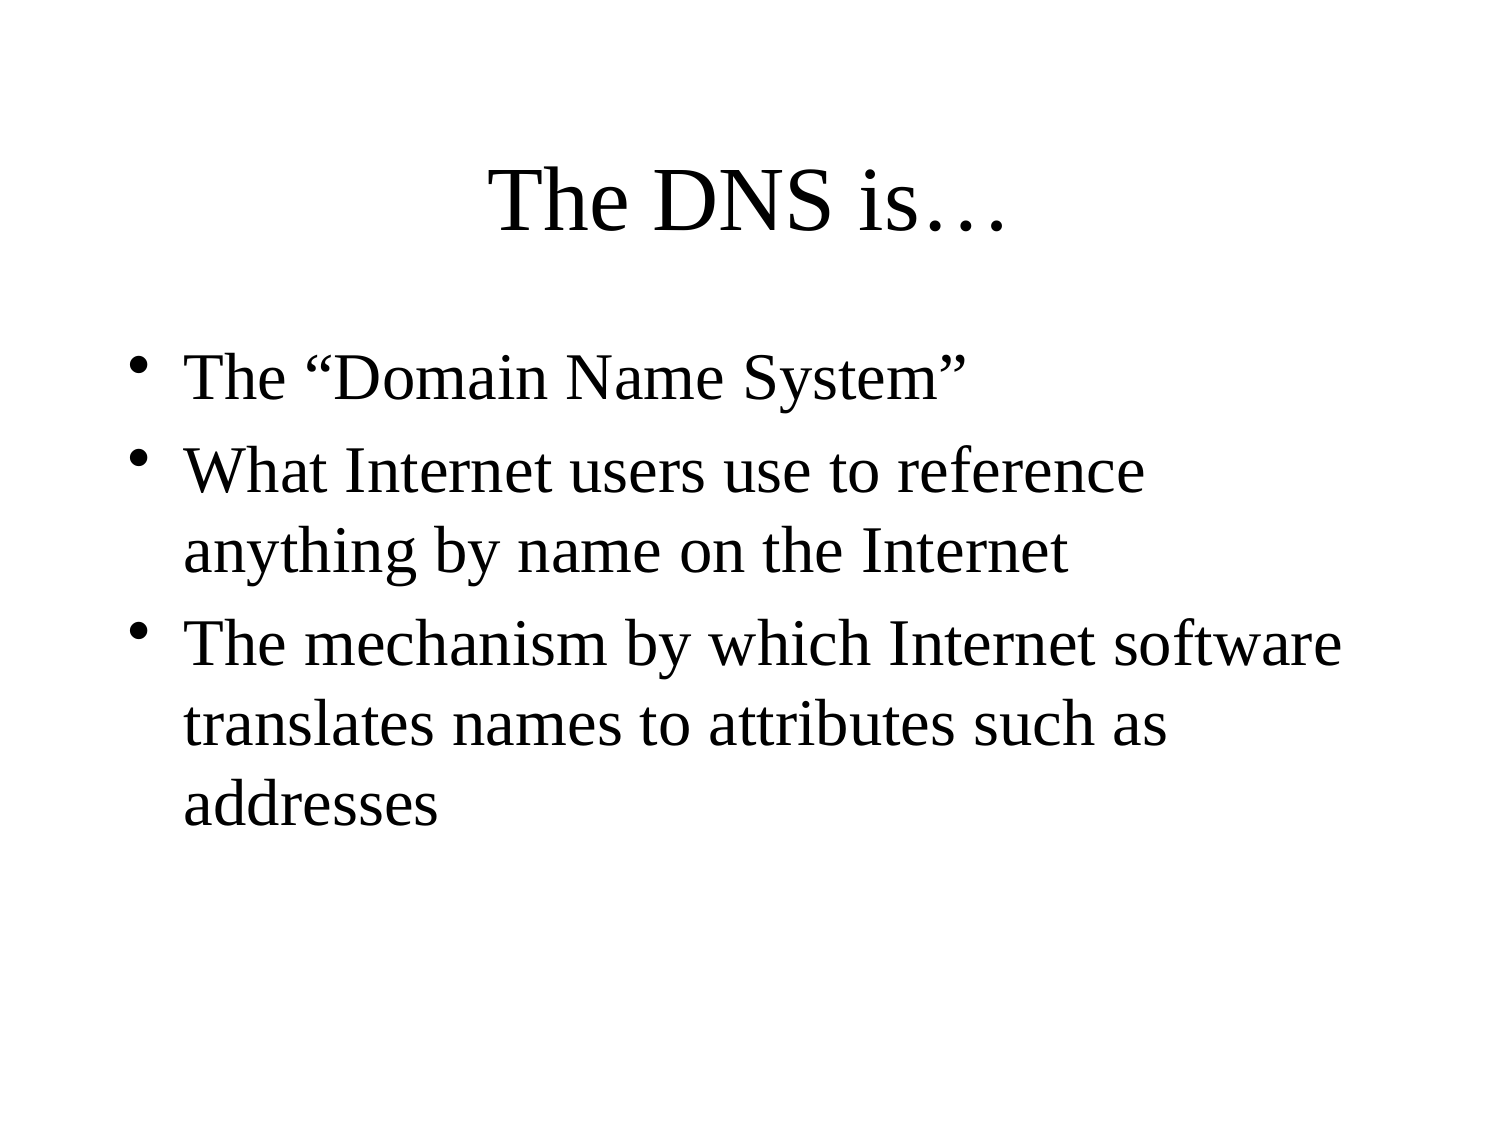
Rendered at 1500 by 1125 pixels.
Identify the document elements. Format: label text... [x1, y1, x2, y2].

list The “Domain Name System” What Internet users use to reference anything by name on the Internet The mechanism by which Internet software translates names to attributes such as addresses [112, 324, 1388, 1000]
title The DNS is… [112, 99, 1388, 288]
